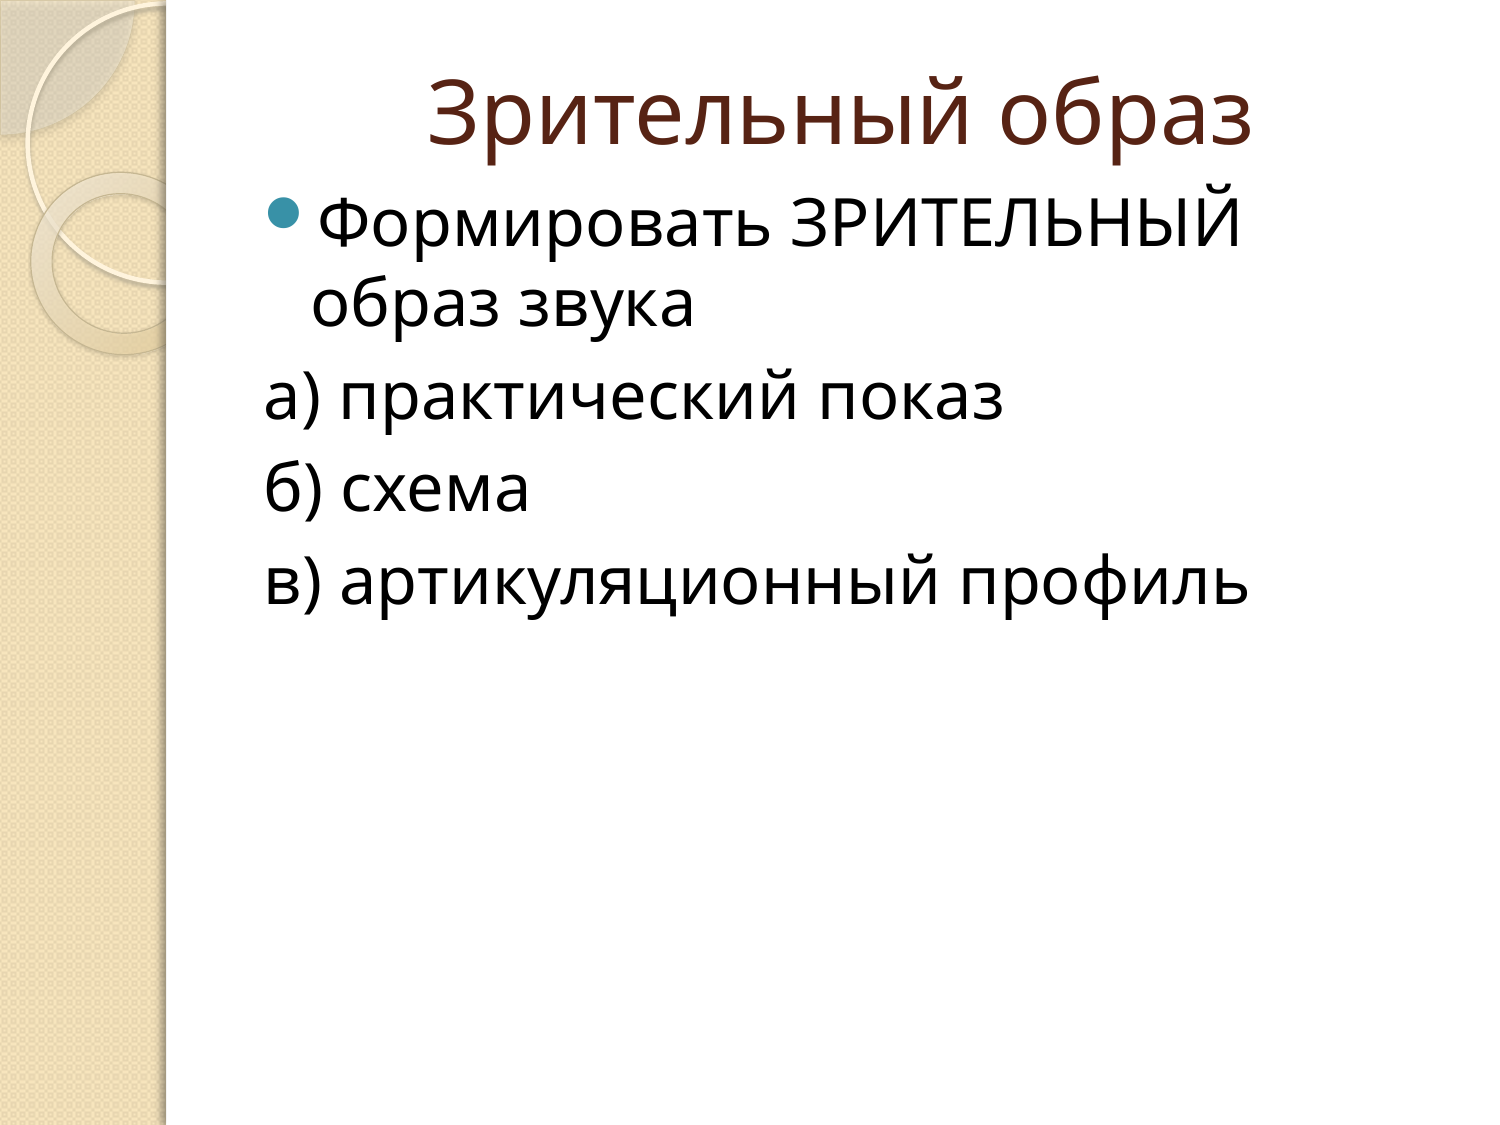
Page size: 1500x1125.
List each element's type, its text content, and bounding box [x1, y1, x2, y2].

title Зрительный образ [235, 45, 1447, 172]
list Формировать ЗРИТЕЛЬНЫЙ образ звука а) практический показ б) схема в) артикуляционный профиль [235, 172, 1459, 1025]
